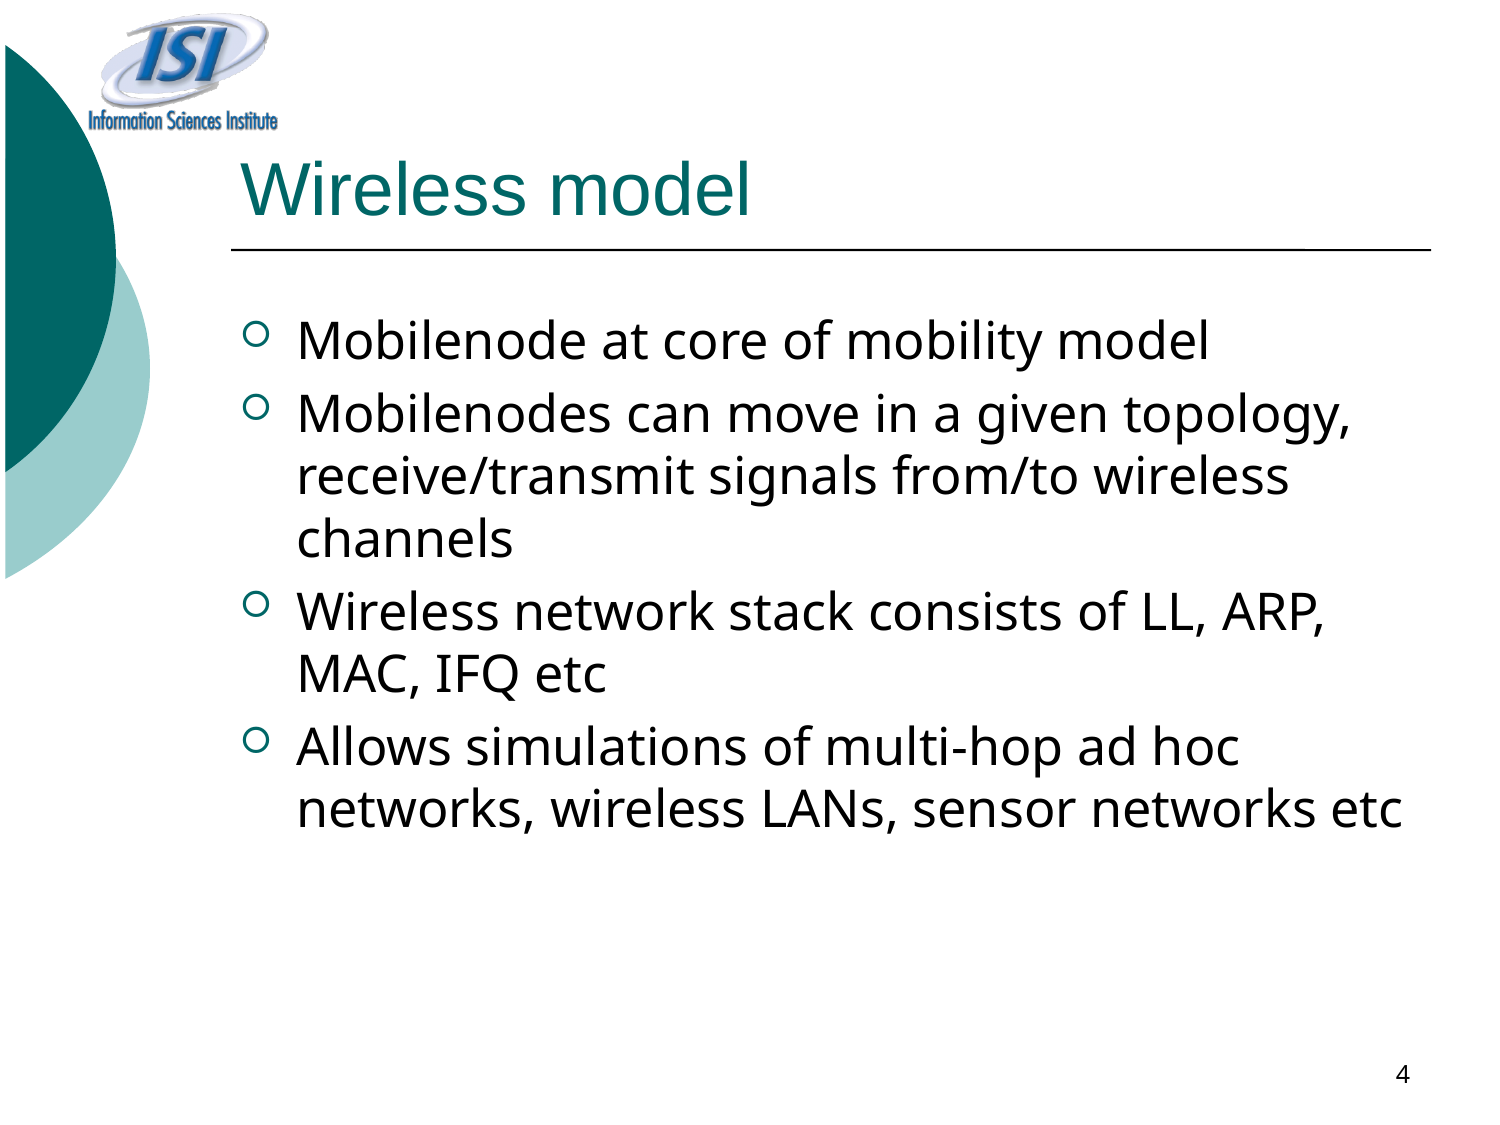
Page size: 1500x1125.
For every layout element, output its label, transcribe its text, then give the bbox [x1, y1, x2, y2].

slide_number 4 [1074, 1024, 1426, 1101]
title Wireless model [224, 49, 1425, 238]
picture [50, 0, 314, 135]
list Mobilenode at core of mobility model Mobilenodes can move in a given topology, receive/transmit signals from/to wireless channels Wireless network stack consists of LL, ARP, MAC, IFQ etc Allows simulations of multi-hop ad hoc networks, wireless LANs, sensor networks etc [224, 299, 1425, 975]
